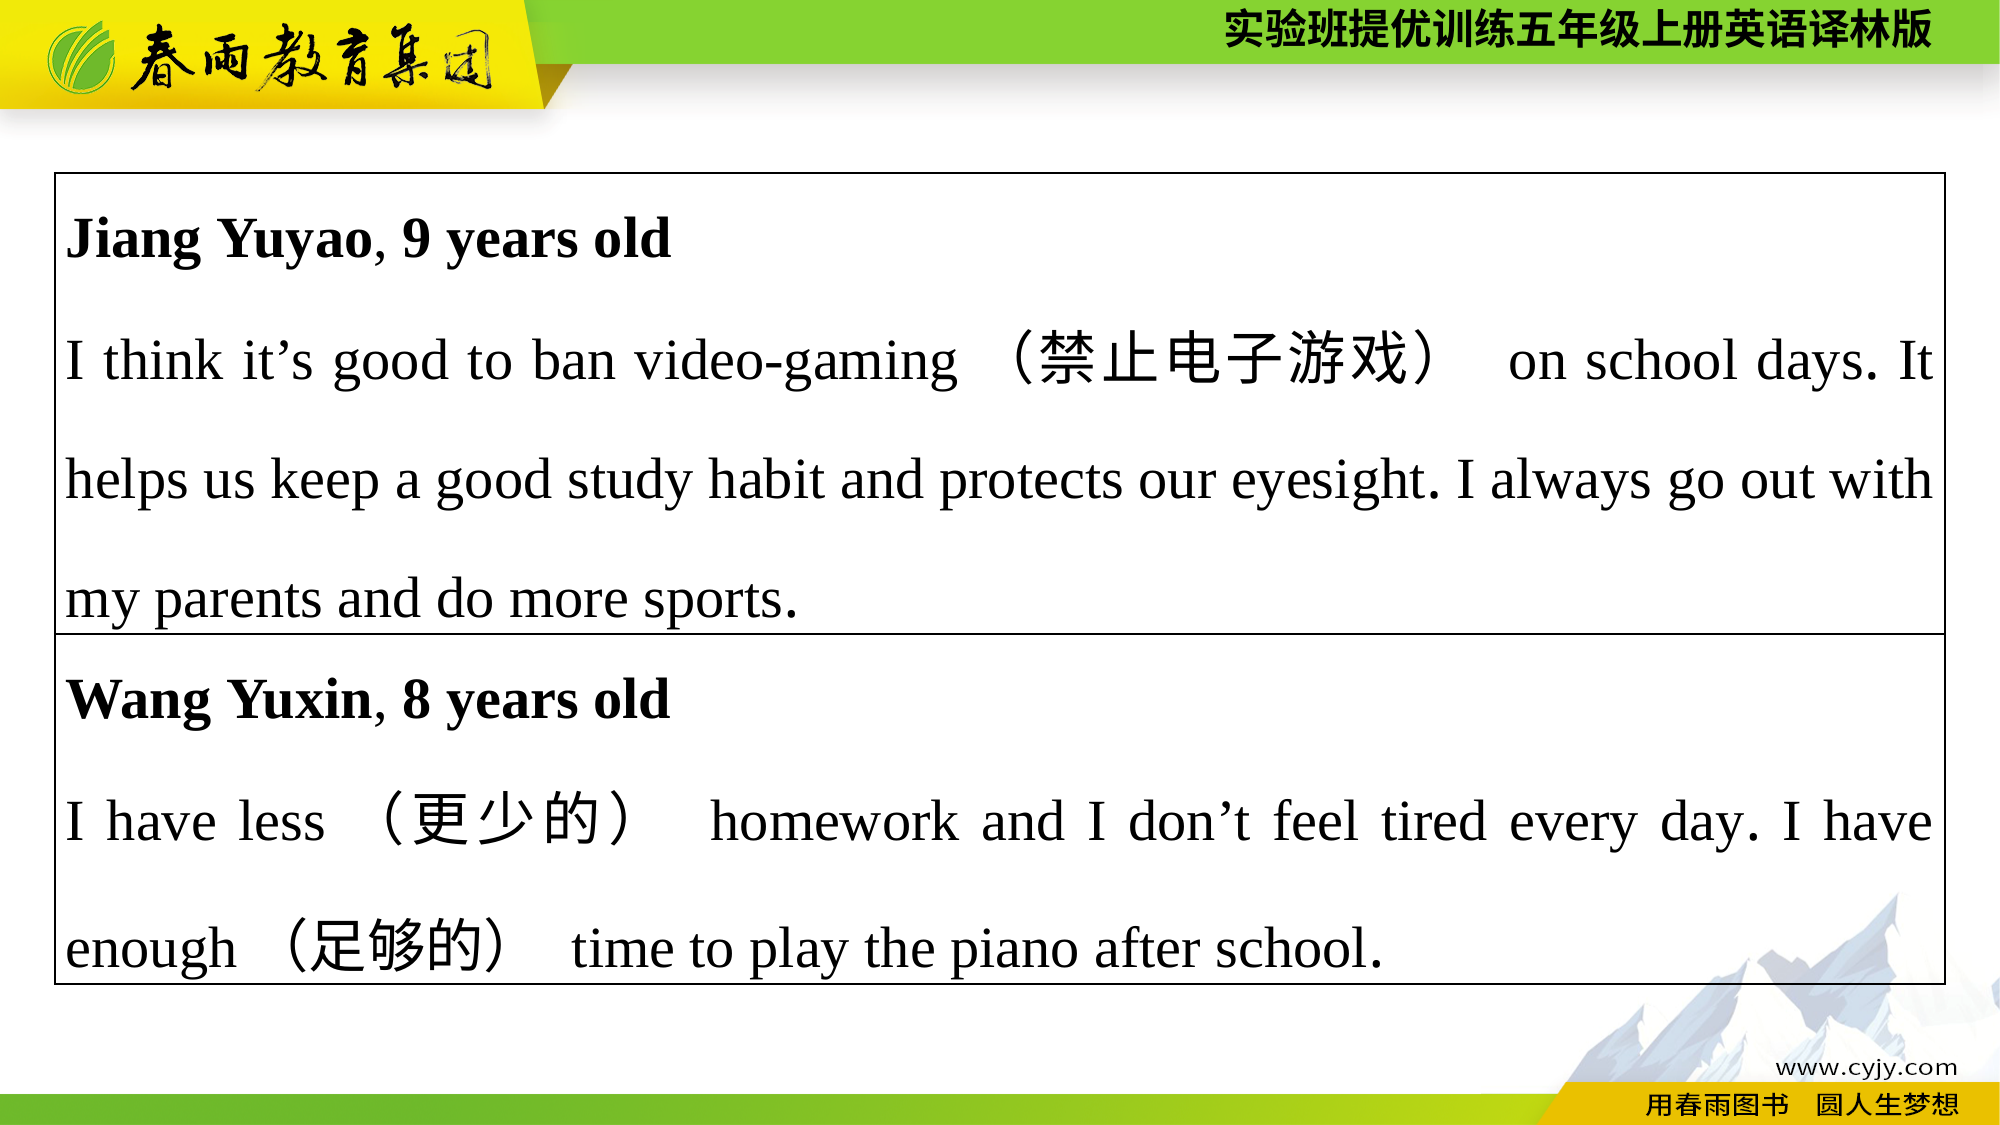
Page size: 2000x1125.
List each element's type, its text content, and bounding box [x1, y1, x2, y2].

table_cell Wang Yuxin, 8 years old I have less（更少的） homework and I don’t feel tired every day. I have enough（足够的） time to play the piano after school. [56, 635, 1944, 983]
table_header Jiang Yuyao, 9 years old I think it’s good to ban video-gaming（禁止电子游戏） on school days. It helps us keep a good study habit and protects our eyesight. I always go out with my parents and do more sports. [56, 174, 1944, 633]
picture [0, 0, 2000, 1125]
